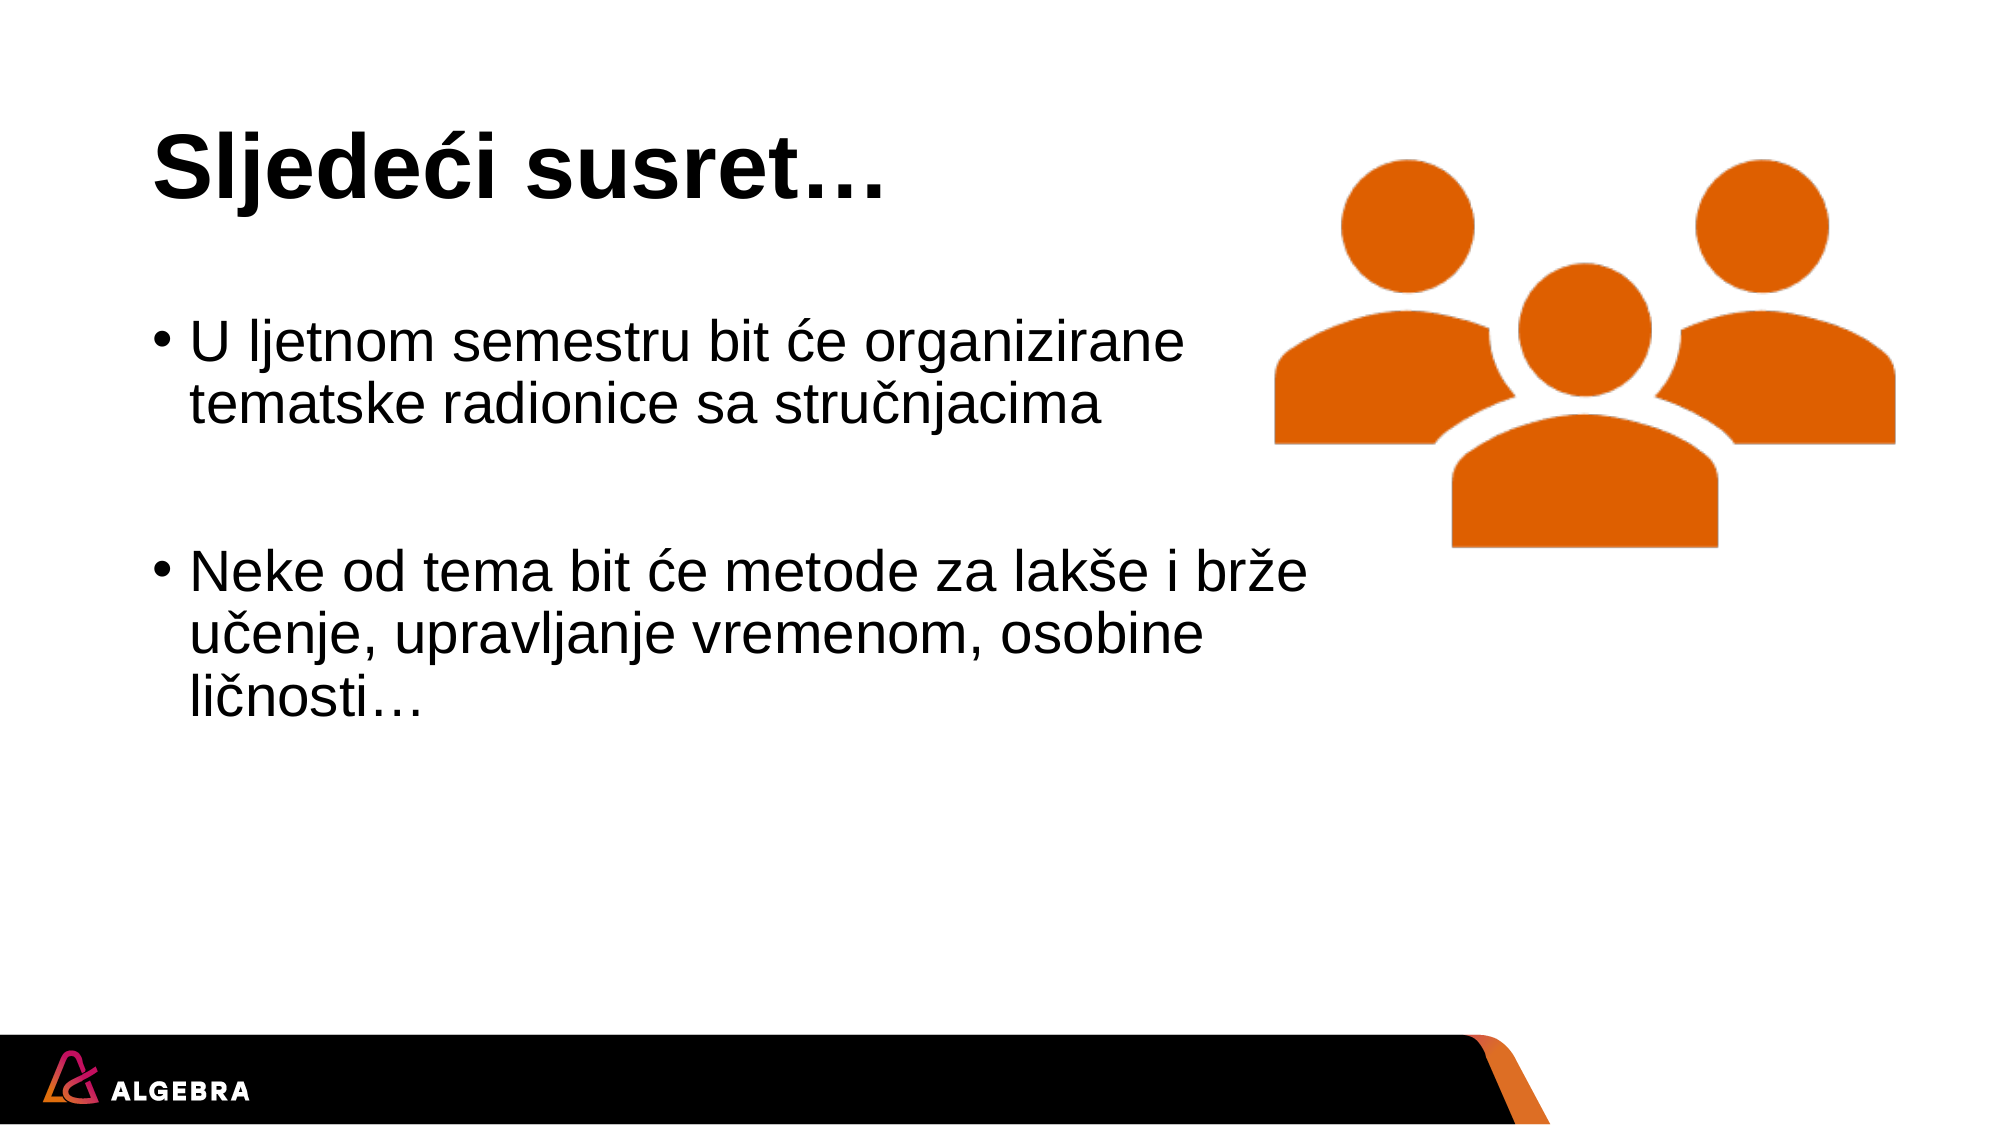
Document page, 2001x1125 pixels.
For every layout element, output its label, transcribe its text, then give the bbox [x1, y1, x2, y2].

list U ljetnom semestru bit će organizirane tematske radionice sa stručnjacima Neke od tema bit će metode za lakše i brže učenje, upravljanje vremenom, osobine ličnosti… [137, 303, 1347, 901]
picture [1231, 0, 1940, 709]
picture [0, 1034, 1733, 1125]
title Sljedeći susret… [137, 59, 1231, 278]
